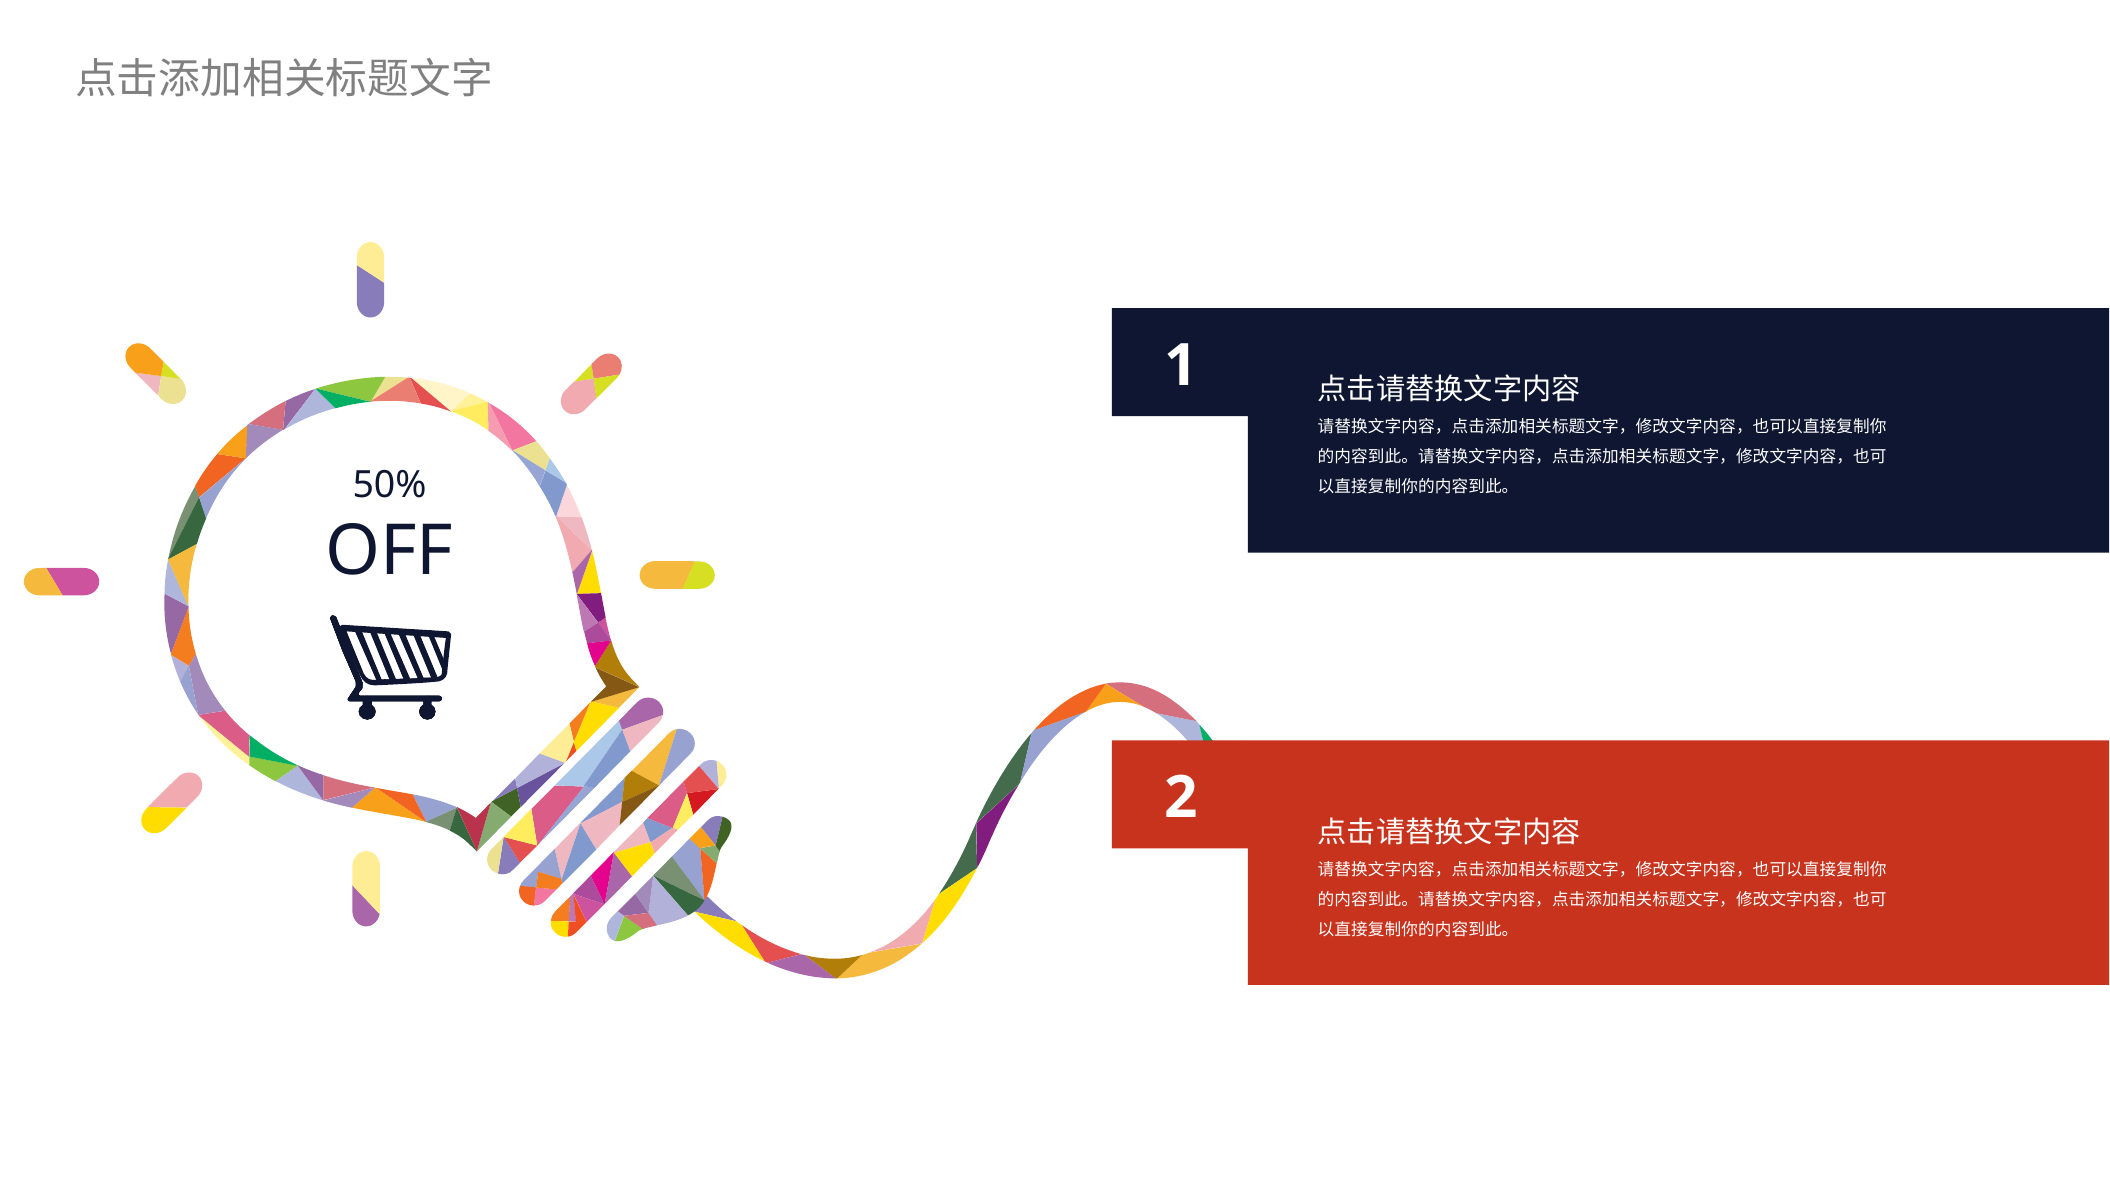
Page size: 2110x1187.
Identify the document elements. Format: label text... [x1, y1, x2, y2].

text_box [1247, 739, 2110, 986]
text_box 点击请替换文字内容 请替换文字内容，点击添加相关标题文字，修改文字内容，也可以直接复制你的内容到此。请替换文字内容，点击添加相关标题文字，修改文字内容，也可以直接复制你的内容到此。 [1302, 346, 1909, 503]
text_box [1248, 307, 2110, 554]
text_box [23, 241, 1248, 979]
text_box 点击请替换文字内容 请替换文字内容，点击添加相关标题文字，修改文字内容，也可以直接复制你的内容到此。请替换文字内容，点击添加相关标题文字，修改文字内容，也可以直接复制你的内容到此。 [1302, 788, 1909, 946]
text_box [1111, 740, 1248, 849]
text_box 点击添加相关标题文字 [59, 44, 563, 107]
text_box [296, 452, 483, 720]
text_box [1111, 308, 1248, 417]
